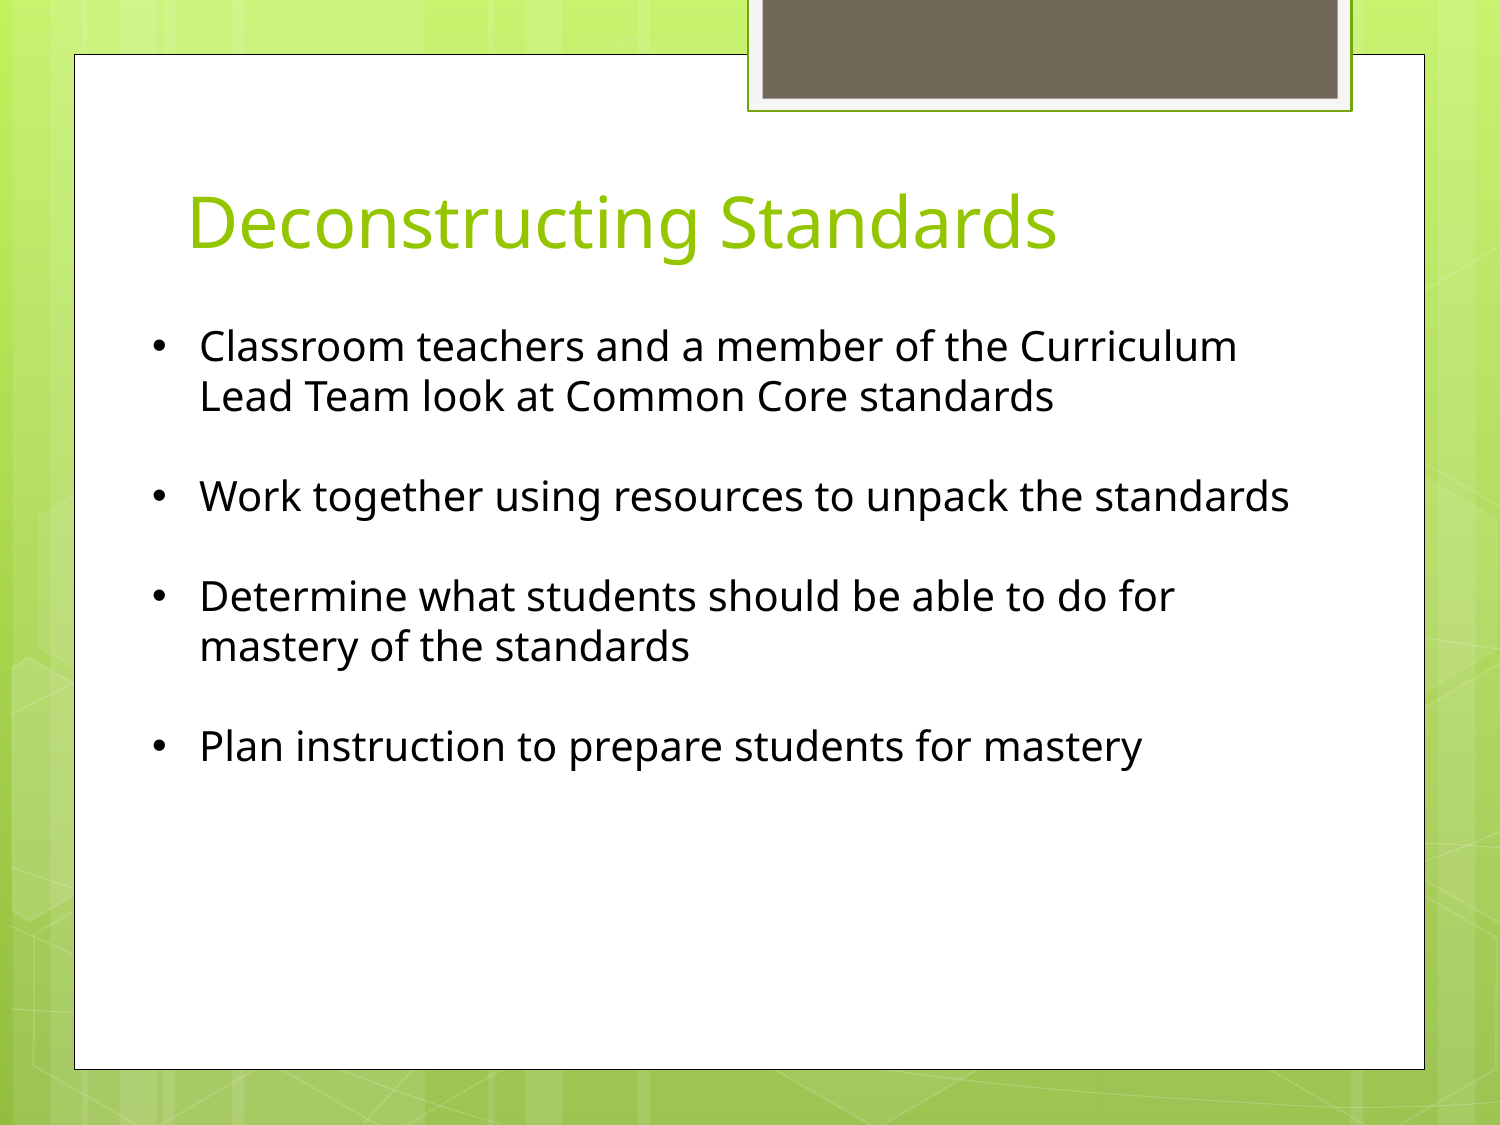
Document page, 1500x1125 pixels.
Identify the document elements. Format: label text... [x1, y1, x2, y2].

title Deconstructing Standards [171, 168, 1324, 312]
text_box Classroom teachers and a member of the Curriculum Lead Team look at Common Core standards Work together using resources to unpack the standards Determine what students should be able to do for mastery of the standards Plan instruction to prepare students for mastery [137, 312, 1325, 778]
